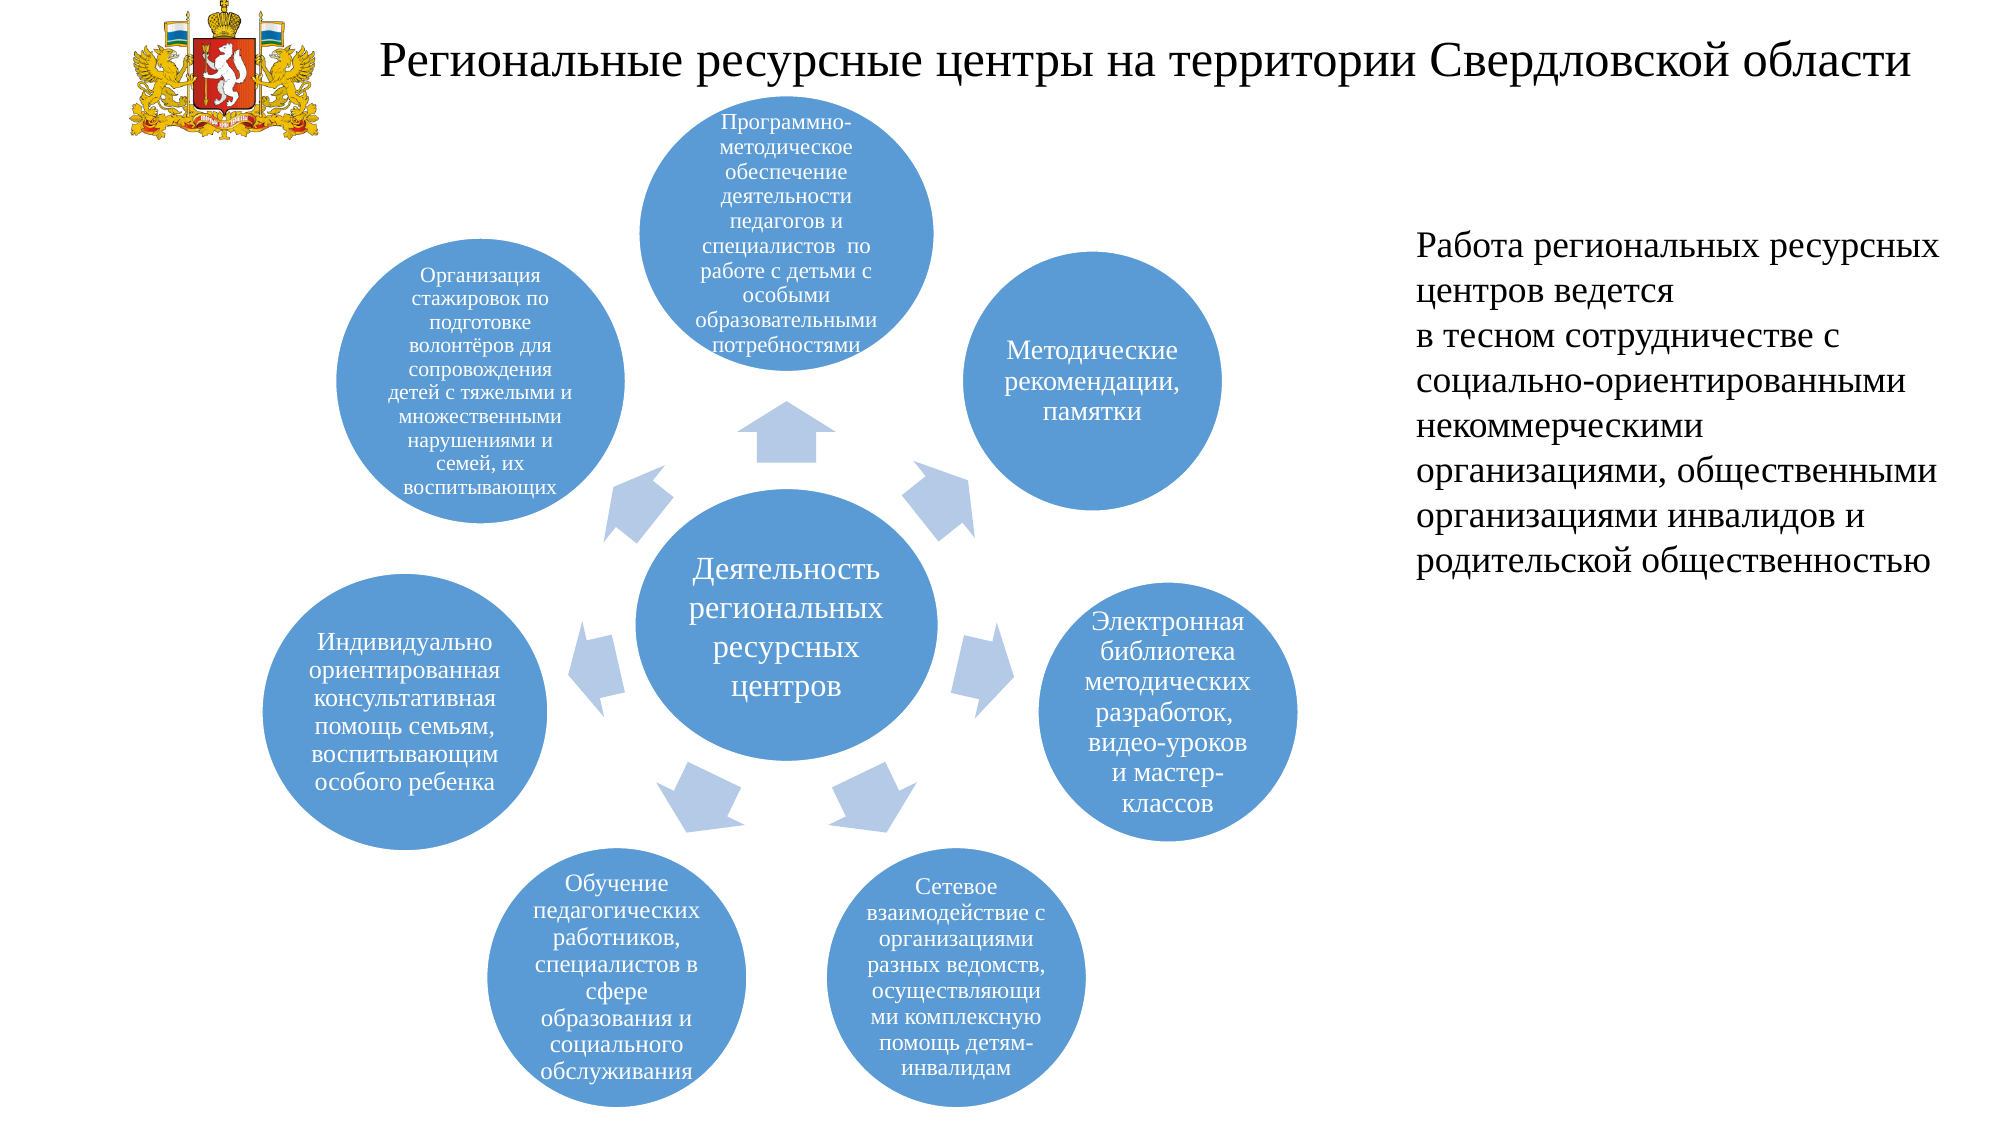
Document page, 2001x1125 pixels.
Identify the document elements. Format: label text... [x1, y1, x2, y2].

title Региональные ресурсные центры на территории Свердловской области [364, 5, 1957, 114]
picture [129, 0, 319, 140]
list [8, 98, 1552, 1105]
text_box Работа региональных ресурсных центров ведется в тесном сотрудничестве с социально-ориентированными некоммерческими организациями, общественными организациями инвалидов и родительской общественностью [1552, 212, 1957, 588]
